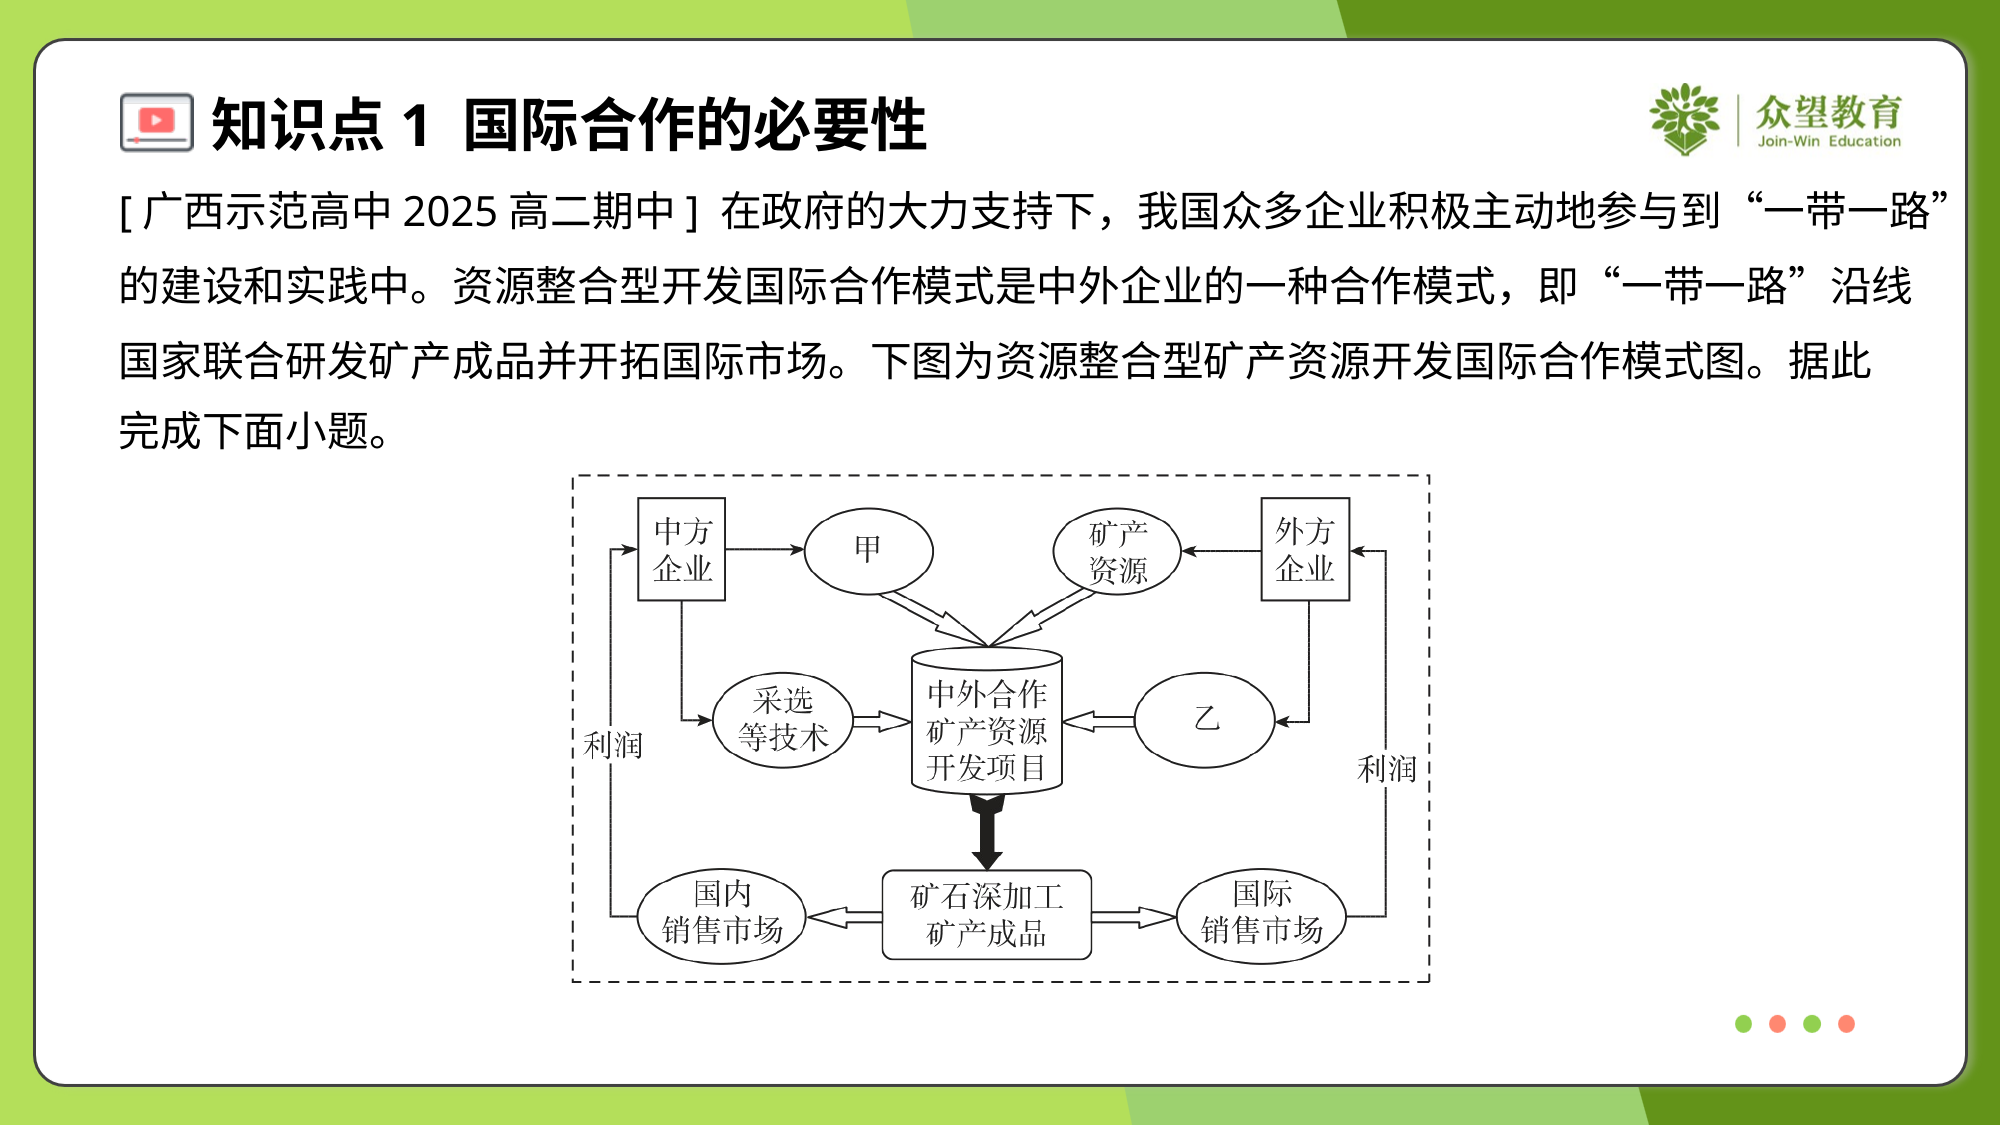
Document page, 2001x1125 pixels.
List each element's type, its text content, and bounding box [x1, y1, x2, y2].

text_box [广西示范高中2025高二期中] 在政府的大力支持下，我国众多企业积极主动地参与到“一带一路” 的建设和实践中。资源整合型开发国际合作模式是中外企业的一种合作模式，即“一带一路”沿线 国家联合研发矿产成品并开拓国际市场。下图为资源整合型矿产资源开发国际合作模式图。据此 完成下面小题。 [118, 159, 1883, 448]
picture [0, 0, 2000, 1125]
